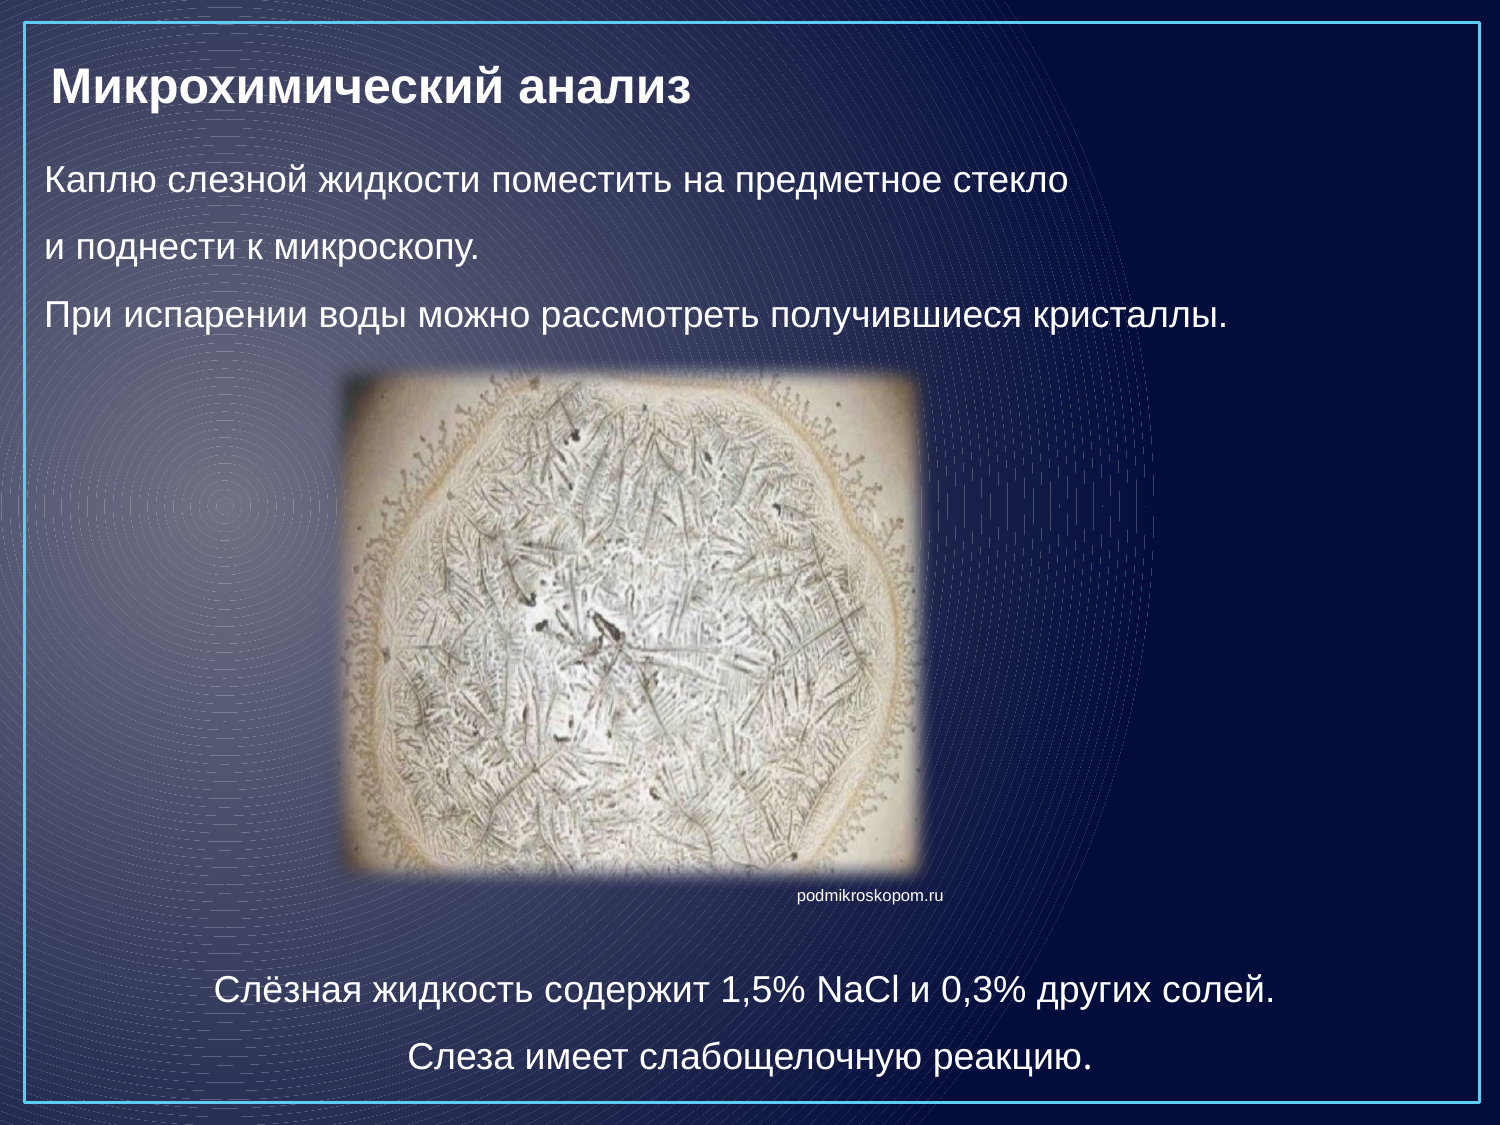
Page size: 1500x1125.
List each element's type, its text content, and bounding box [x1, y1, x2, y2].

text_box podmikroskopom.ru [782, 877, 959, 912]
text_box Слёзная жидкость содержит 1,5% NaCl и 0,3% других солей. Слеза имеет слабощелочную реакцию. [38, 934, 1462, 1085]
text_box Каплю слезной жидкости поместить на предметное стекло и поднести к микроскопу. При испарении воды можно рассмотреть получившиеся кристаллы. [29, 124, 1471, 342]
picture [324, 356, 937, 890]
text_box Микрохимический анализ [35, 46, 707, 122]
